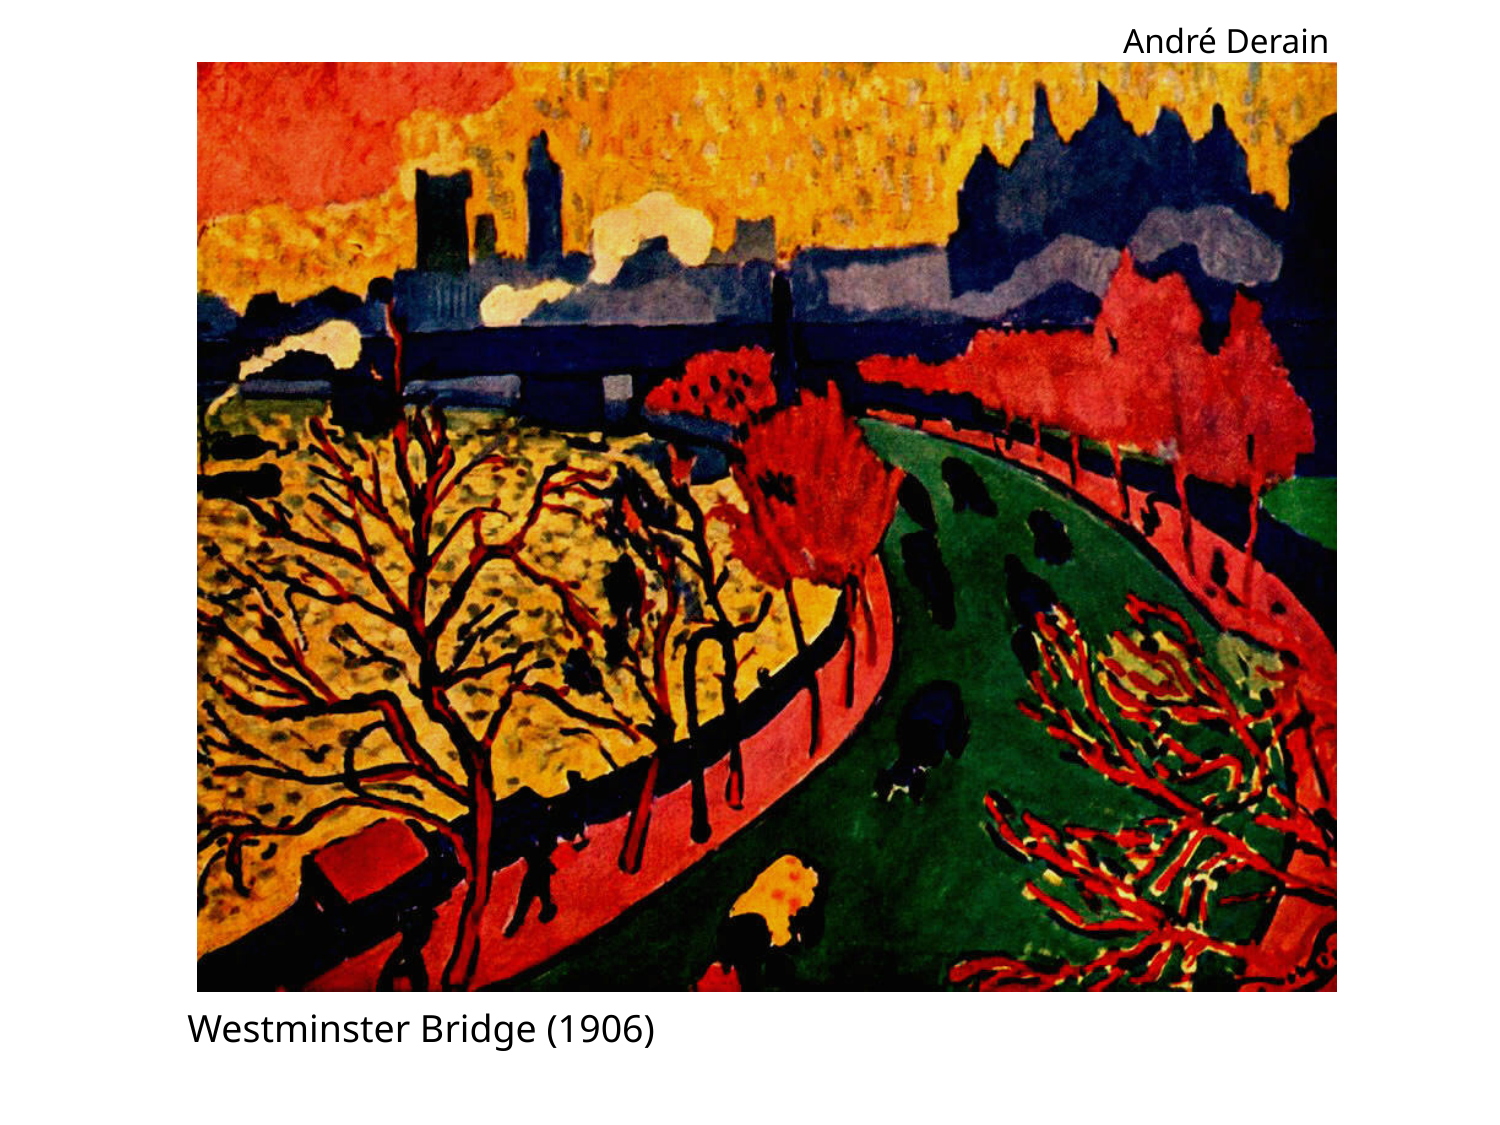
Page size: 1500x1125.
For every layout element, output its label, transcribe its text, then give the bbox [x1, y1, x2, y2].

text_box André Derain [1109, 13, 1344, 67]
picture [196, 62, 1337, 992]
text_box Westminster Bridge (1906) [173, 998, 670, 1057]
